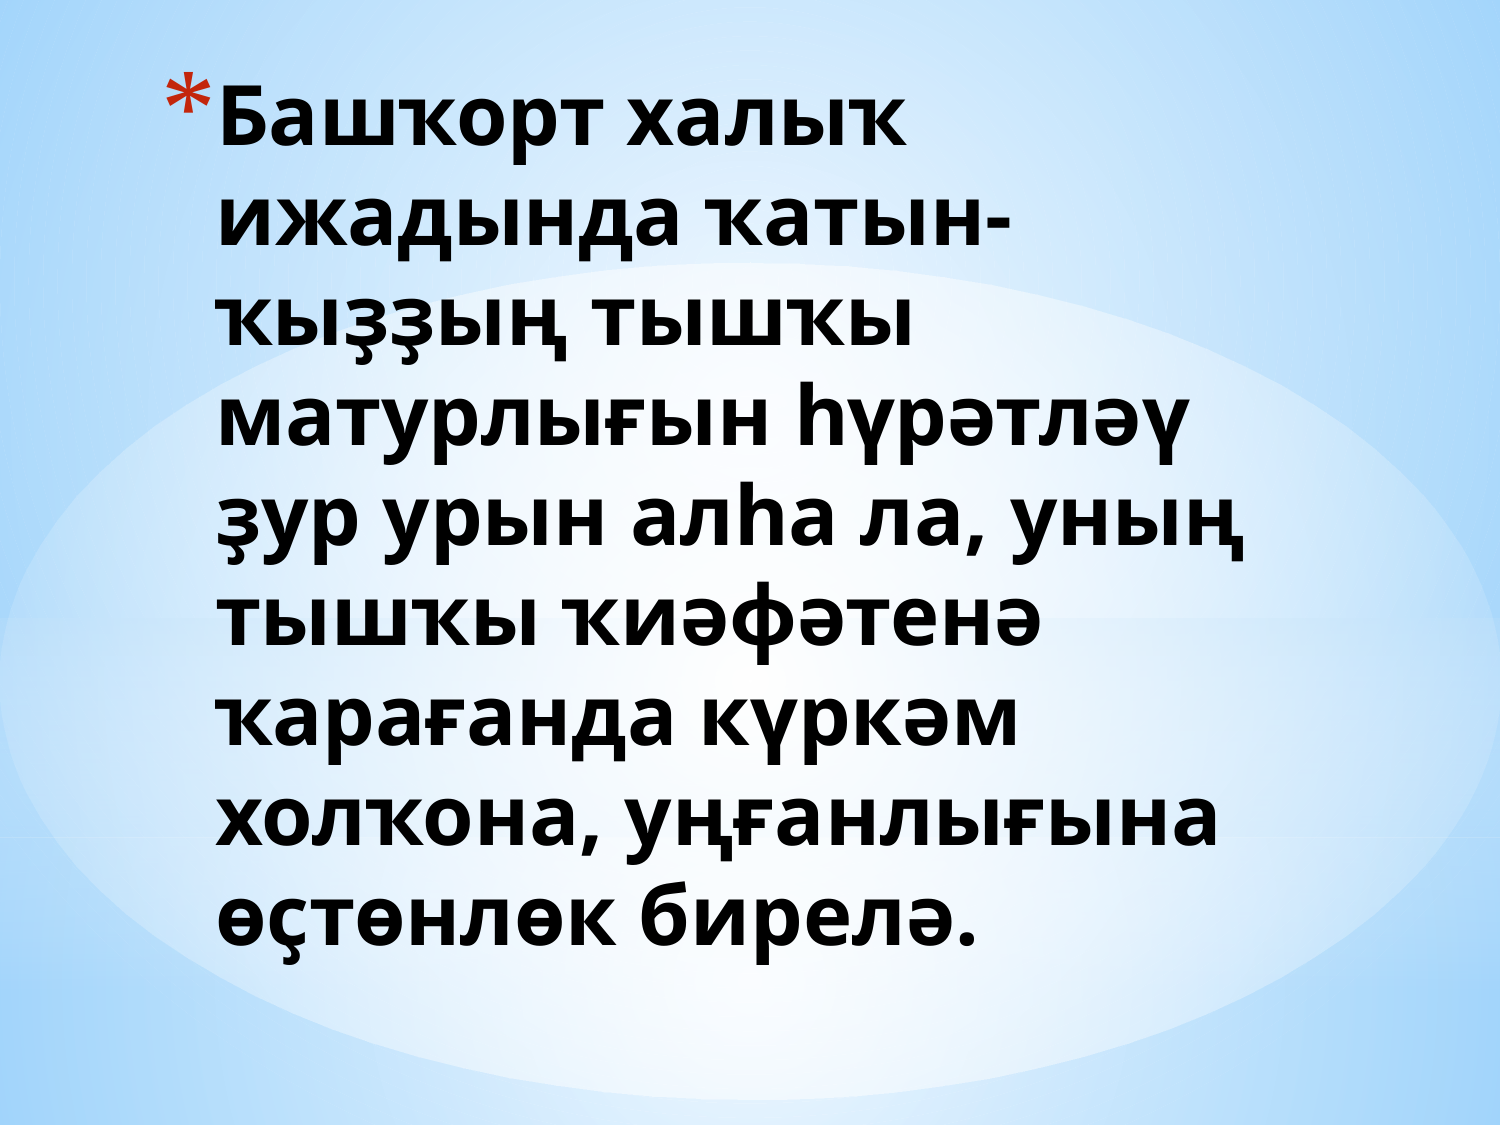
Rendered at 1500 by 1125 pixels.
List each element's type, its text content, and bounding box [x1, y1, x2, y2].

title Башҡорт халыҡ ижадында ҡатын-ҡыҙҙың тышҡы матурлығын һүрәтләү ҙур урын алһа ла, уның тышҡы ҡиәфәтенә ҡарағанда күркәм холҡона, уңғанлығына өҫтөнлөк бирелә. [147, 54, 1363, 1012]
